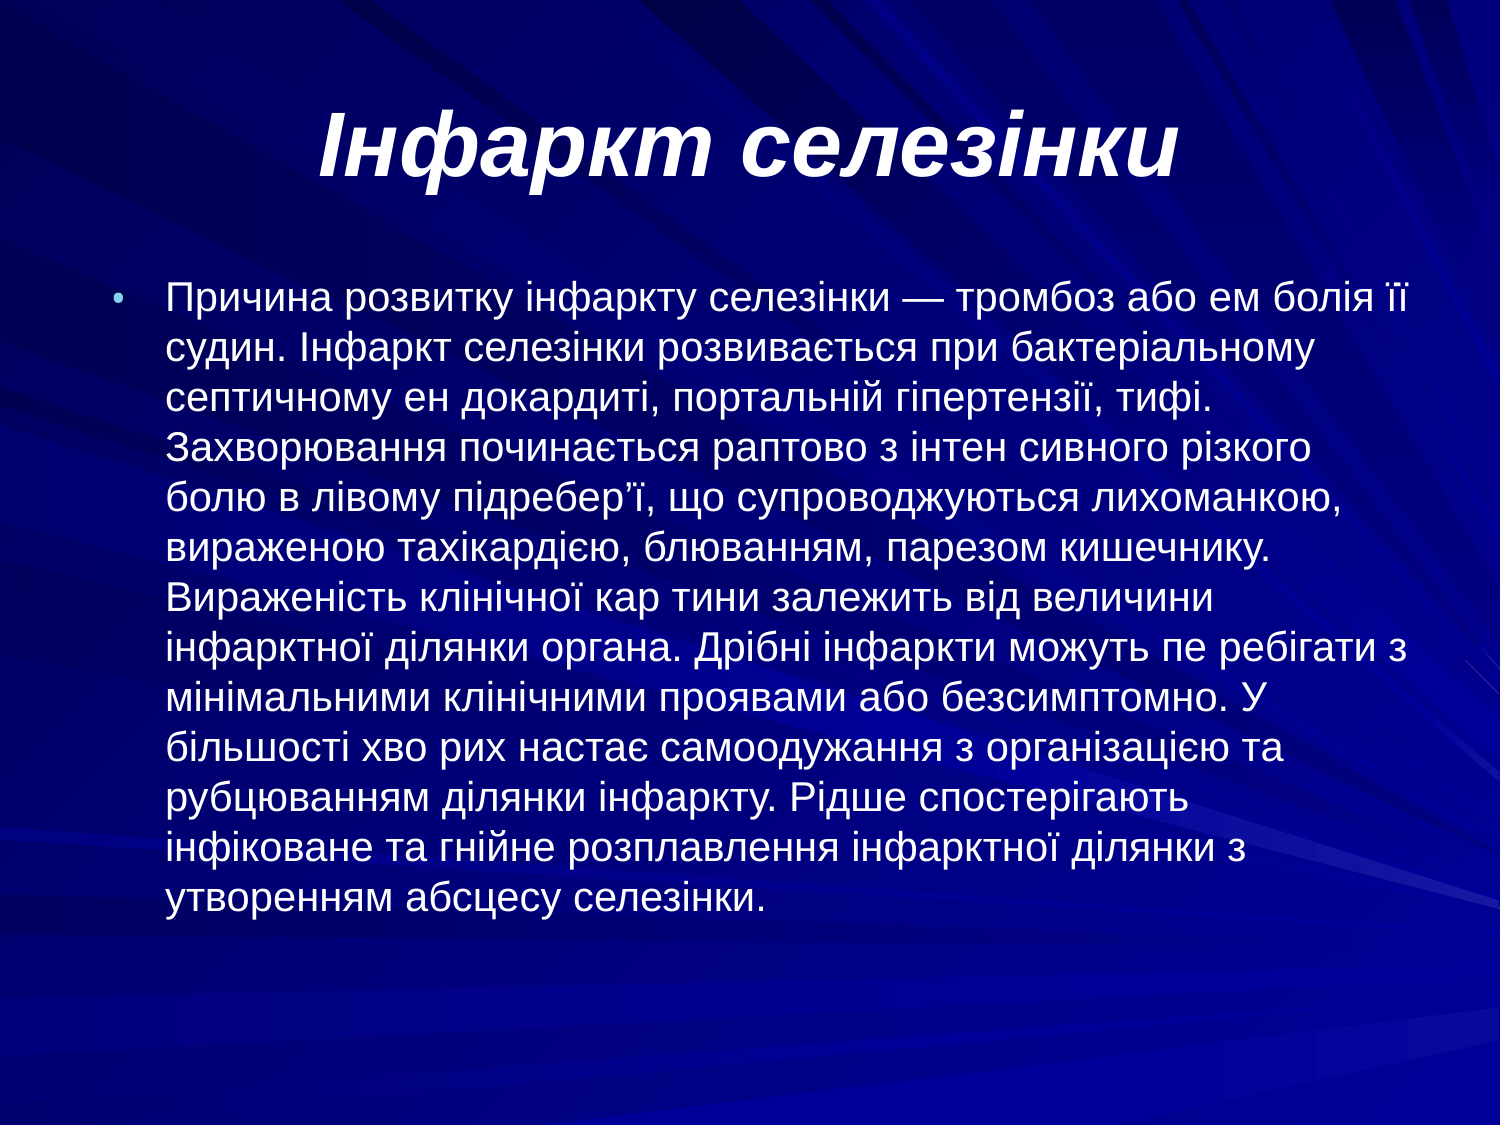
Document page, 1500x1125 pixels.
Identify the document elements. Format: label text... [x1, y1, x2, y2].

list Причина розвитку інфаркту селезінки — тромбоз або ем болія її судин. Інфаркт селезінки розвивається при бактеріальному септичному ен докардиті, портальній гіпертензії, тифі. Захворювання починається раптово з інтен сивного різкого болю в лівому підребер’ї, що супроводжуються лихоманкою, вираженою тахікардією, блюванням, парезом кишечнику. Вираженість клінічної кар тини залежить від величини інфарктної ділянки органа. Дрібні інфаркти можуть пе ребігати з мінімальними клінічними проявами або безсимптомно. У більшості хво рих настає самоодужання з організацією та рубцюванням ділянки інфаркту. Рідше спостерігають інфіковане та гнійне розплавлення інфарктної ділянки з утворенням абсцесу селезінки. [75, 262, 1425, 1006]
title Інфаркт селезінки [75, 45, 1425, 234]
